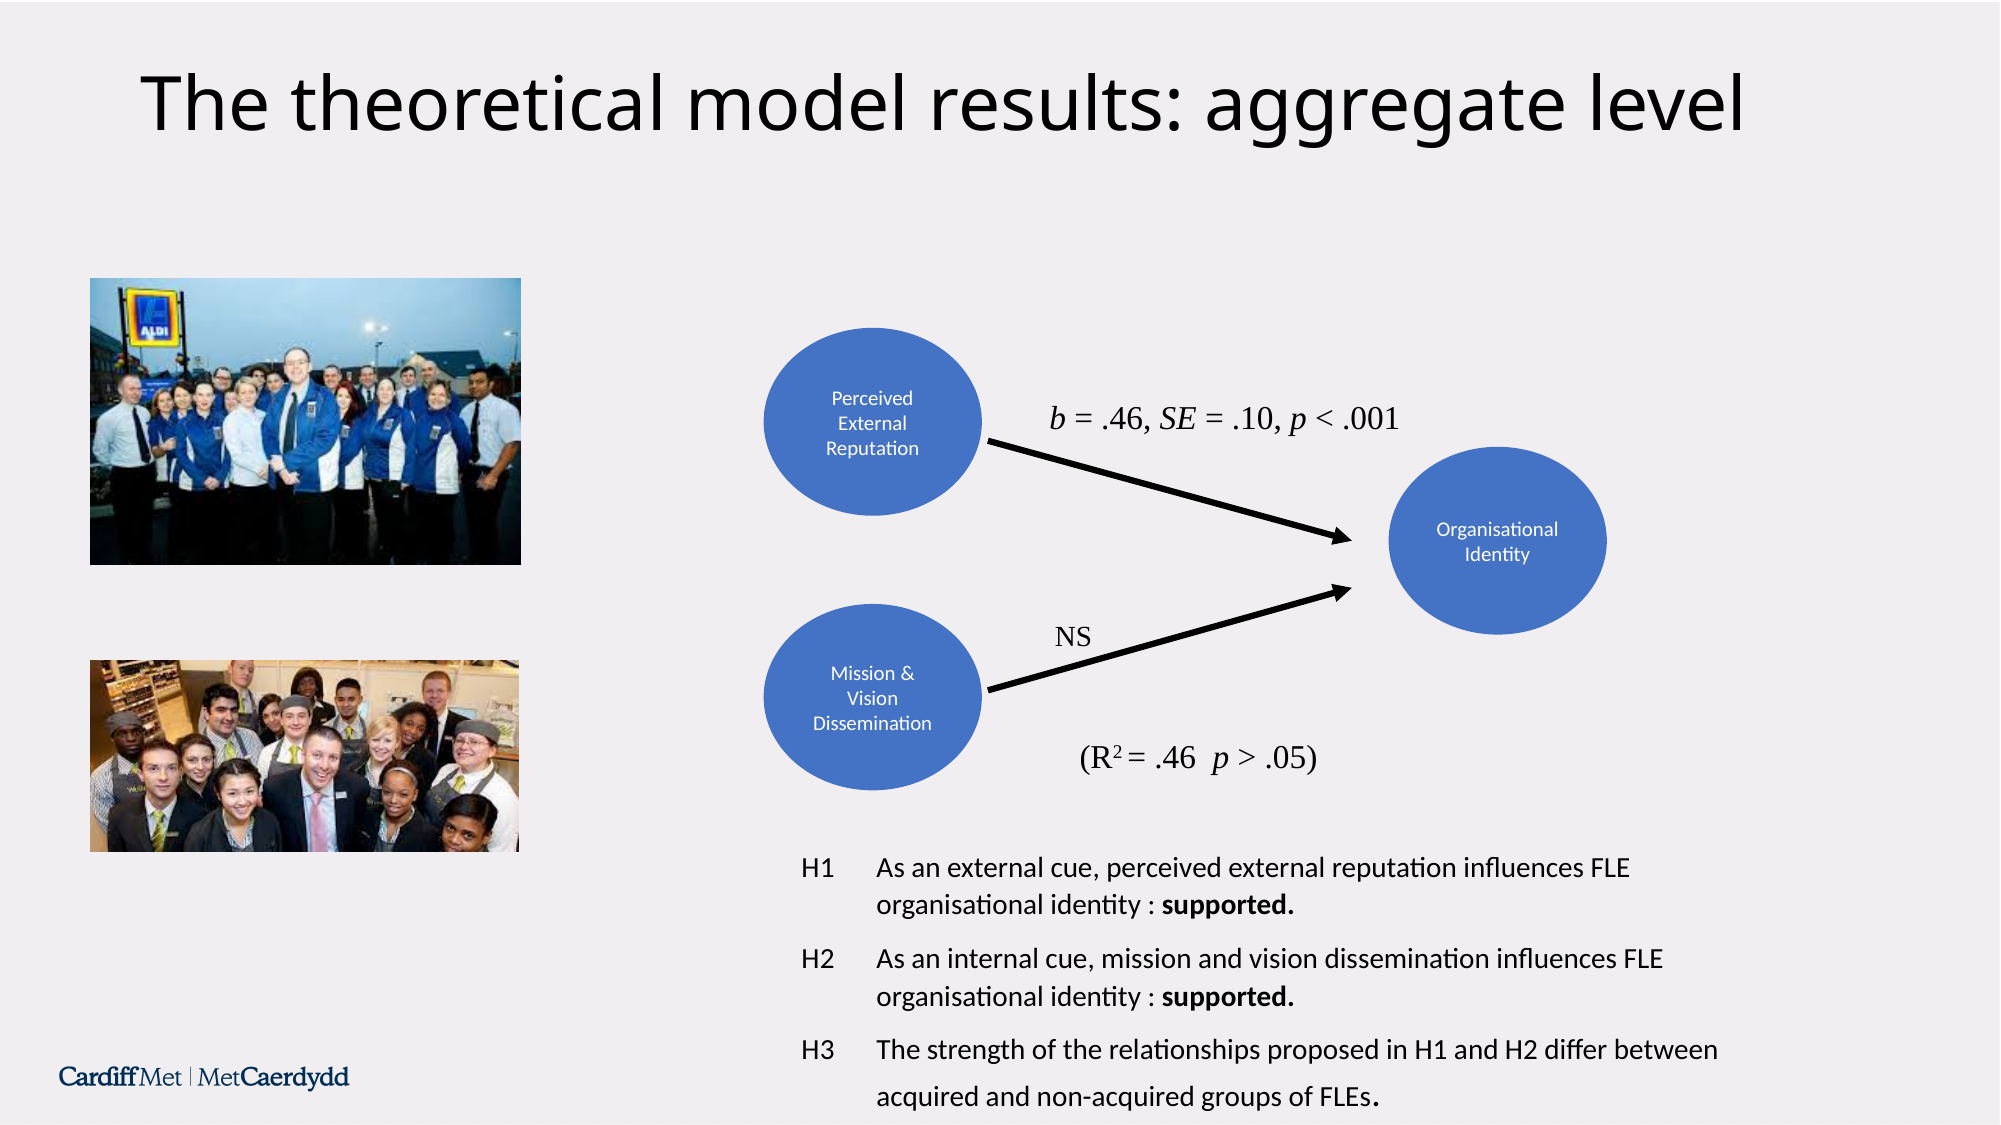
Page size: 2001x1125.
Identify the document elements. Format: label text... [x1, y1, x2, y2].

picture [0, 2, 2000, 1125]
text_box b = .46, SE = .10, p < .001 [1034, 388, 1416, 444]
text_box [987, 587, 1352, 691]
text_box Perceived External Reputation [762, 326, 983, 517]
text_box H1 As an external cue, perceived external reputation influences FLE organisational identity : supported. H2 As an internal cue, mission and vision dissemination influences FLE organisational identity : supported. H3 The strength of the relationships proposed in H1 and H2 differ between acquired and non-acquired groups of FLEs. [786, 838, 1787, 1122]
text_box Mission & Vision Dissemination [762, 602, 983, 792]
text_box Organisational Identity [1387, 445, 1608, 636]
title The theoretical model results: aggregate level [125, 0, 1851, 216]
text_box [987, 440, 1352, 541]
text_box (R2 = .46 p > .05) [1064, 728, 1333, 783]
